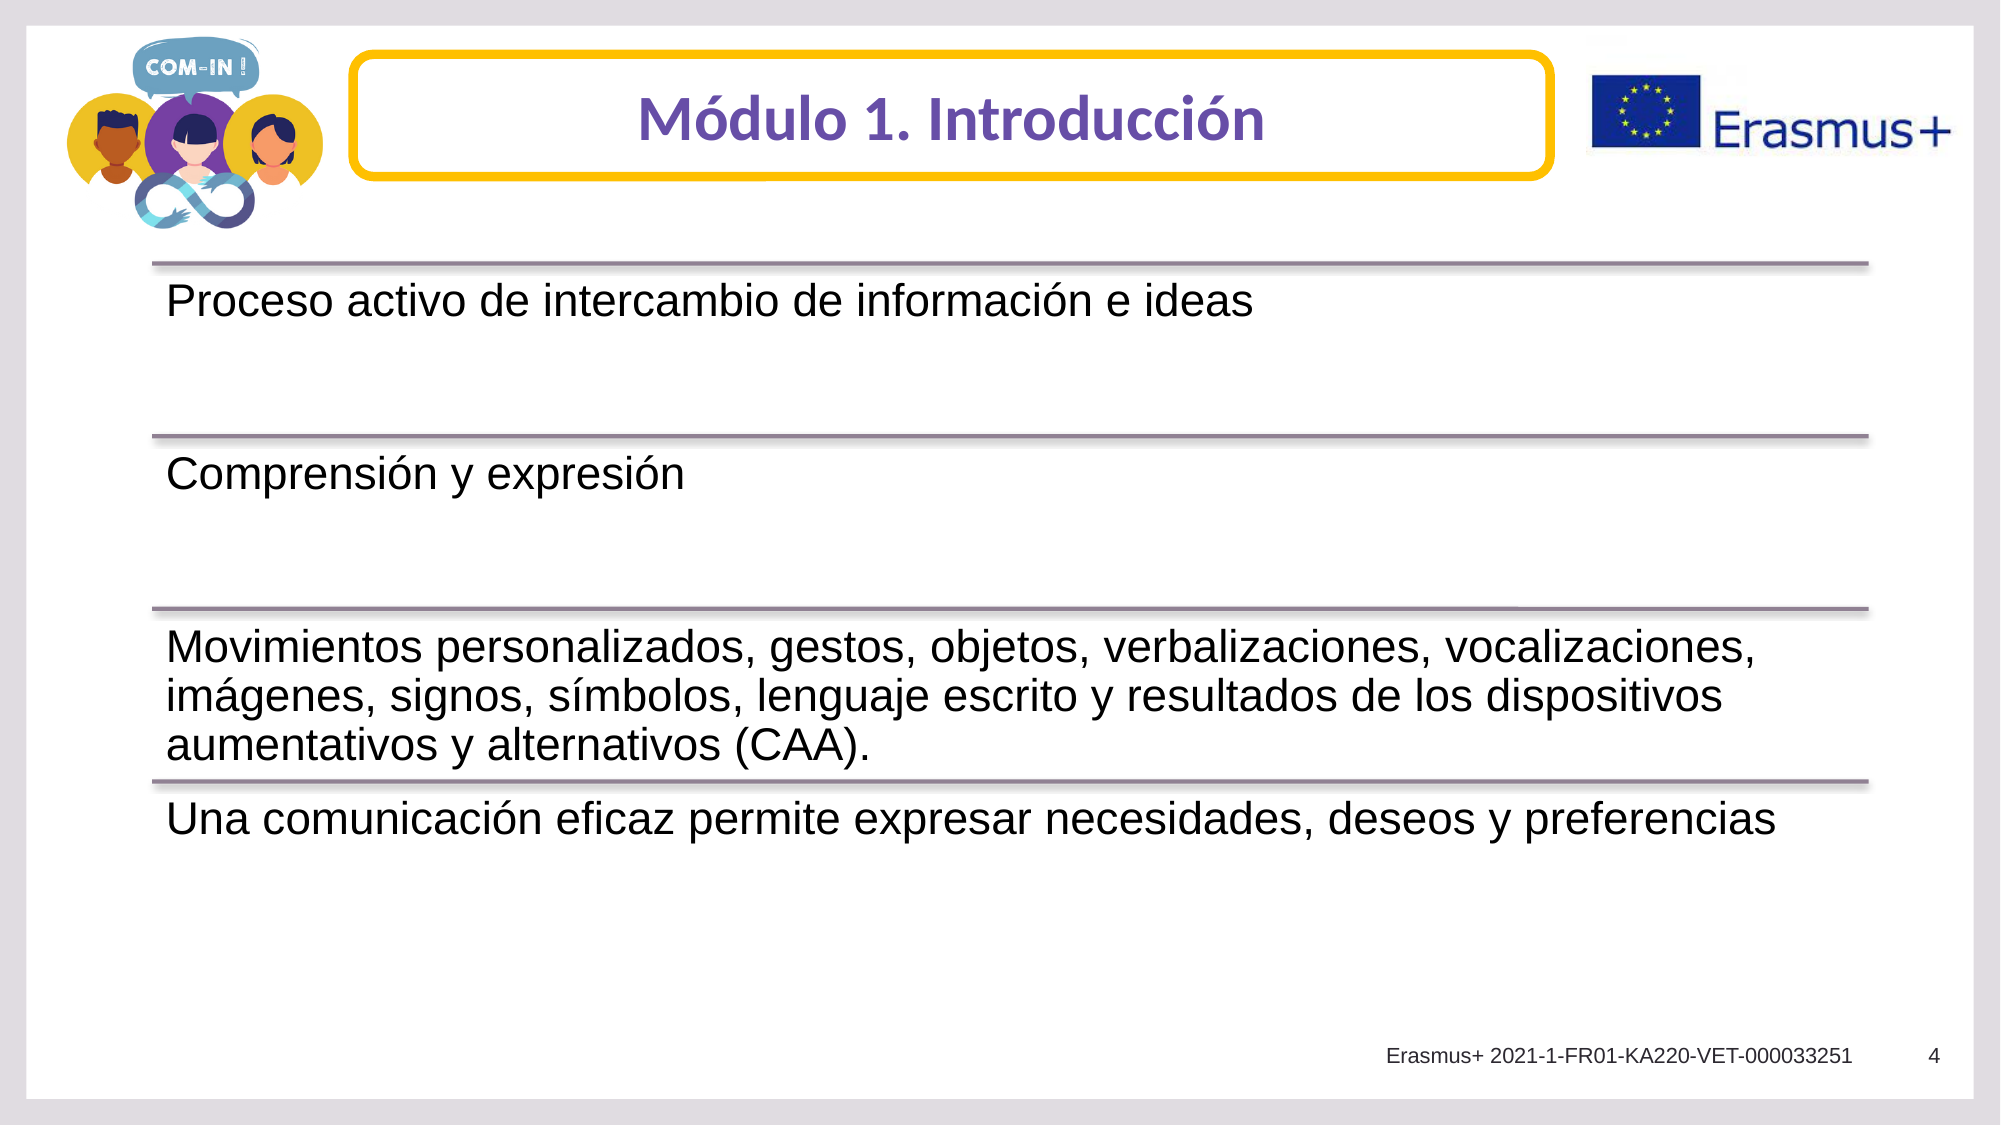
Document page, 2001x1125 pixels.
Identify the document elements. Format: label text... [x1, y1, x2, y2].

footer Erasmus+ 2021-1-FR01-KA220-VET-000033251 [1194, 1024, 1869, 1085]
picture [63, 35, 326, 232]
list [1586, 35, 1964, 247]
slide_number 4 [1869, 1024, 1956, 1085]
text_box [395, 166, 1551, 218]
text_box [330, 53, 1561, 178]
text_box Módulo 1. Introducción [353, 54, 1551, 177]
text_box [151, 263, 1870, 955]
